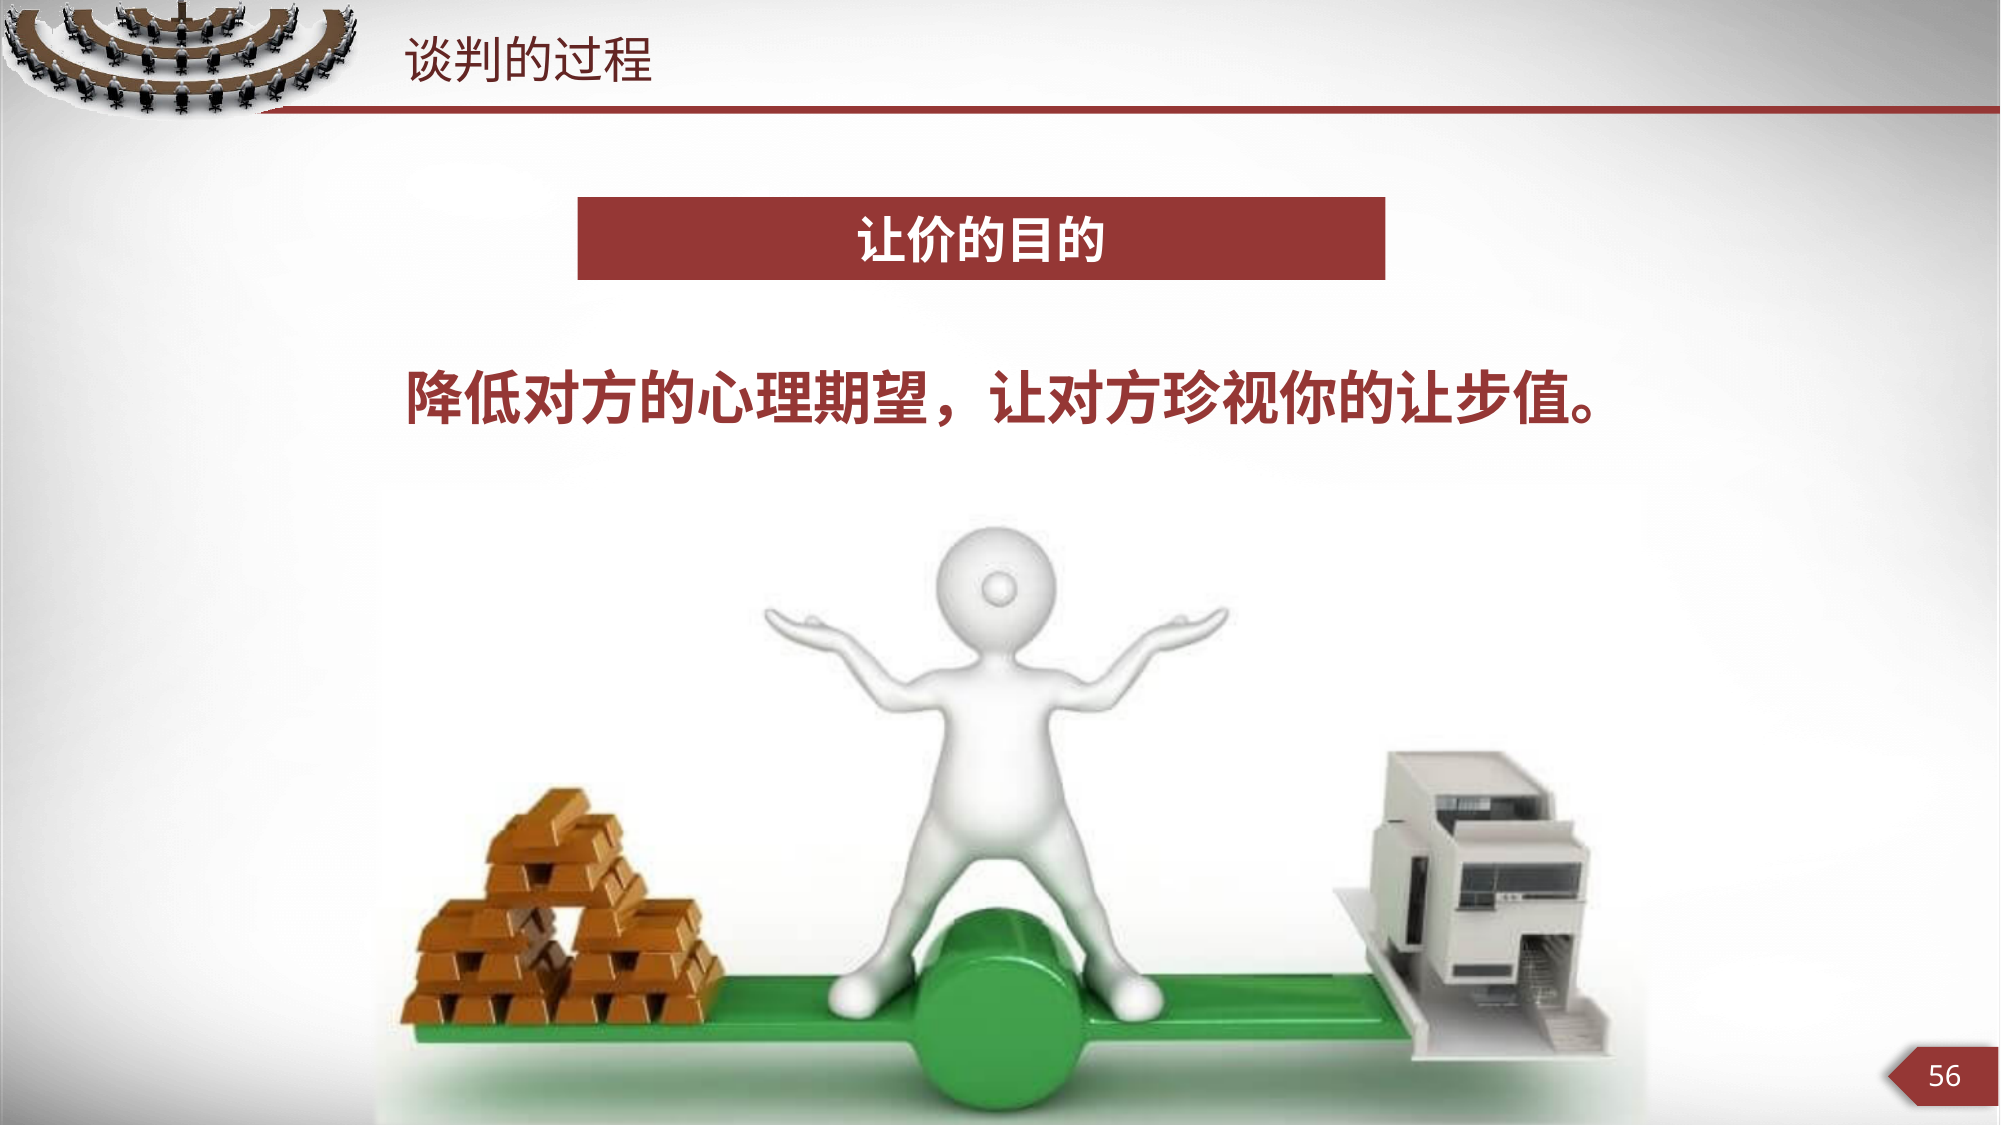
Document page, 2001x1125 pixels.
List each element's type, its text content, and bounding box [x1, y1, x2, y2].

list 谈判的过程 [388, 11, 1074, 107]
text_box 让价的目的 [577, 197, 1386, 280]
picture [0, 0, 2001, 1125]
slide_number 56 [1889, 1046, 2000, 1107]
text_box 降低对方的心理期望，让对方珍视你的让步值。 [390, 319, 1679, 439]
